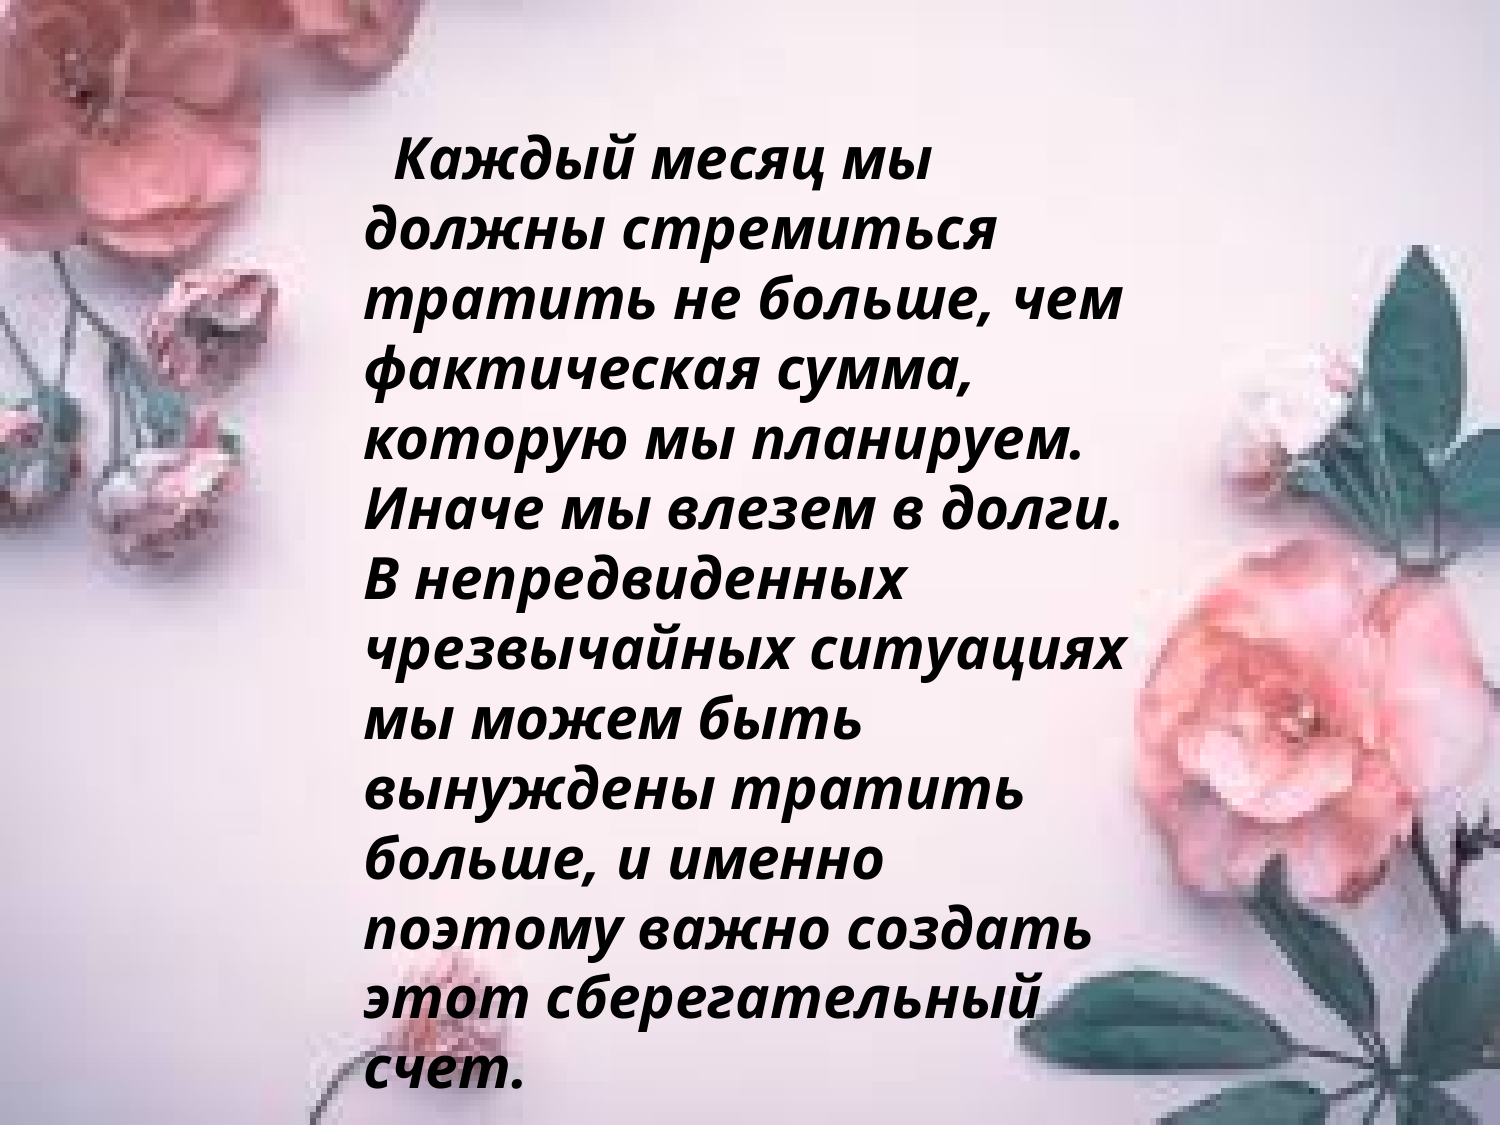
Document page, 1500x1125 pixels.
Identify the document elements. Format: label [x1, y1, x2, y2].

list [0, 0, 1500, 1125]
